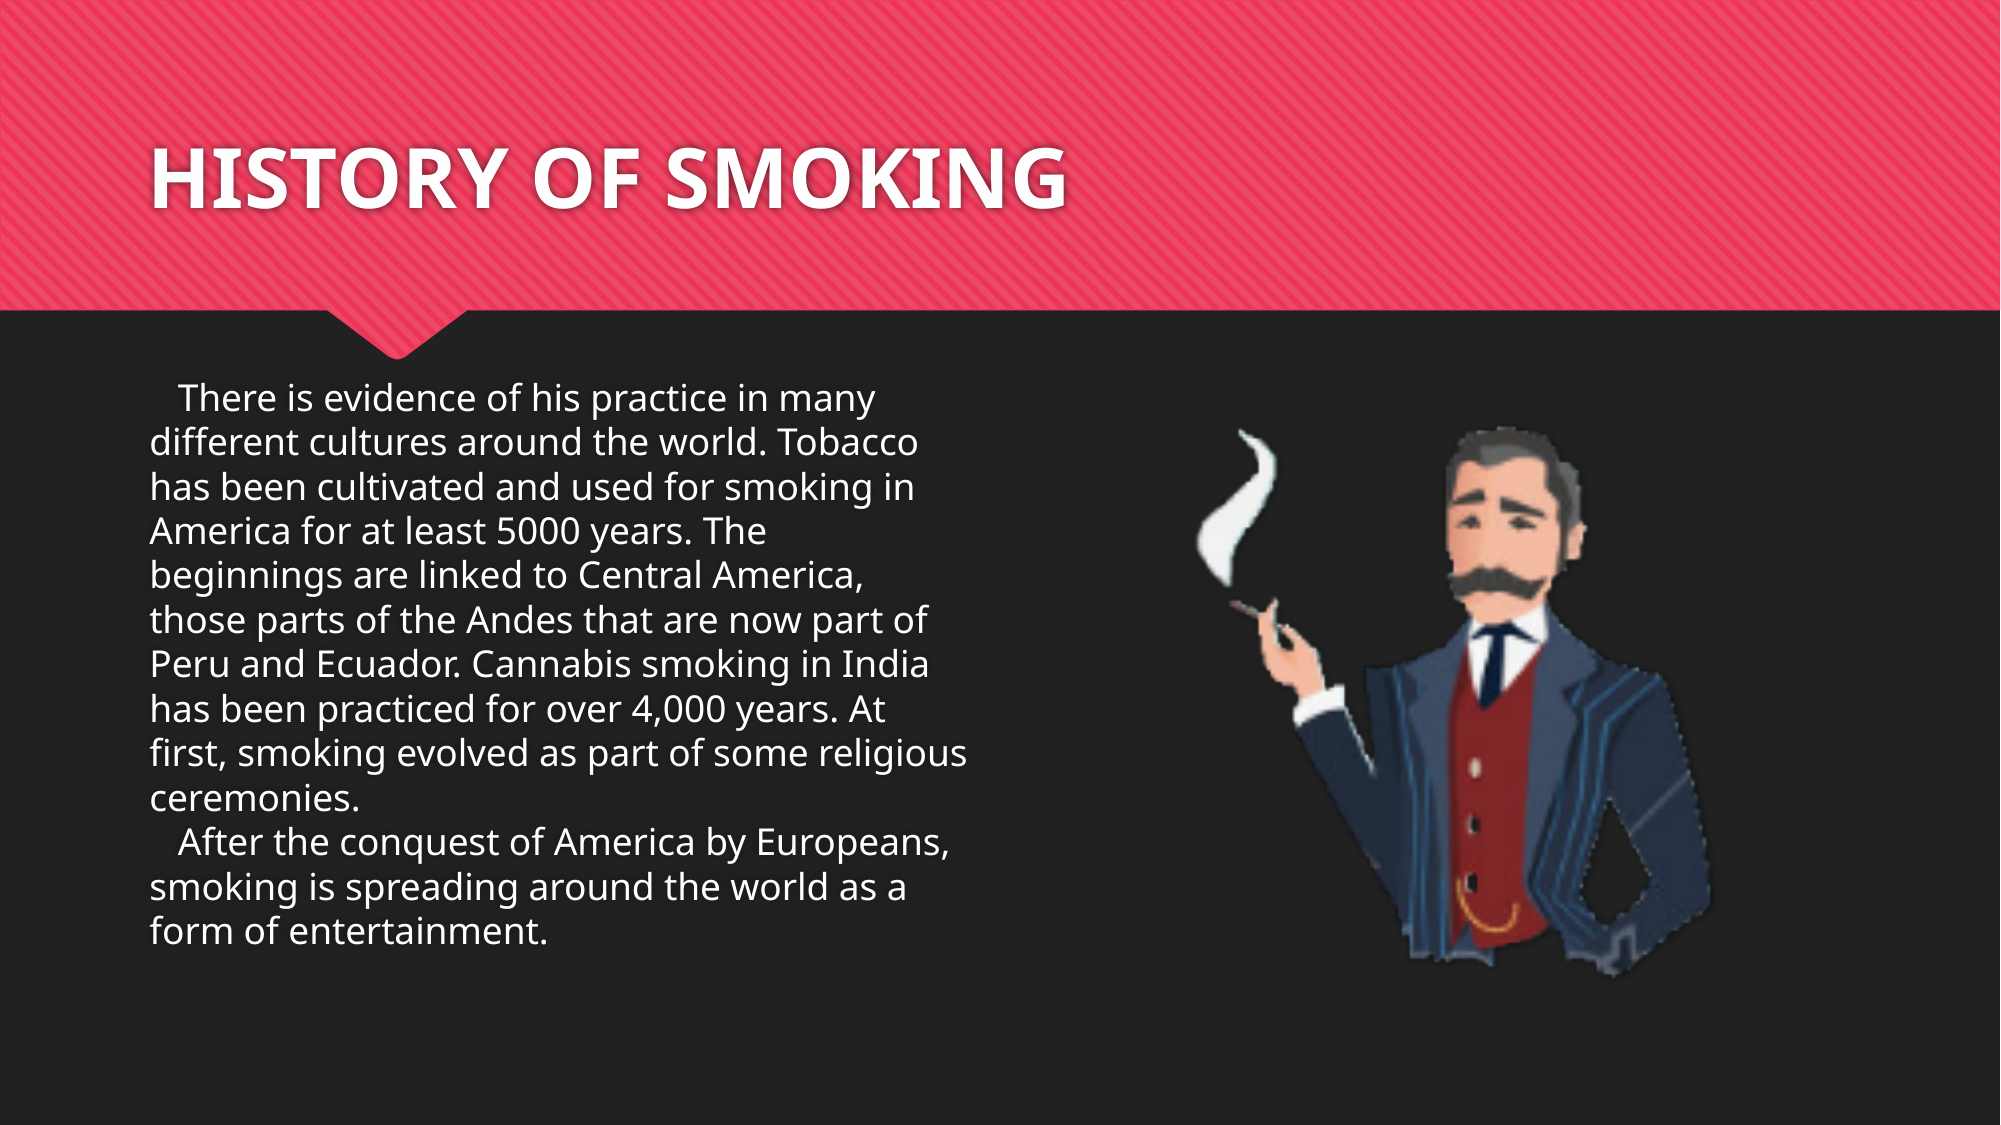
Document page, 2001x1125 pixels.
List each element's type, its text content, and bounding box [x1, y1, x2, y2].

list There is evidence of his practice in many different cultures around the world. Tobacco has been cultivated and used for smoking in America for at least 5000 years. The beginnings are linked to Central America, those parts of the Andes that are now part of Peru and Ecuador. Cannabis smoking in India has been practiced for over 4,000 years. At first, smoking evolved as part of some religious ceremonies. After the conquest of America by Europeans, smoking is spreading around the world as a form of entertainment. [134, 364, 985, 962]
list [1152, 364, 1812, 1032]
title HISTORY OF SMOKING [132, 73, 1868, 233]
